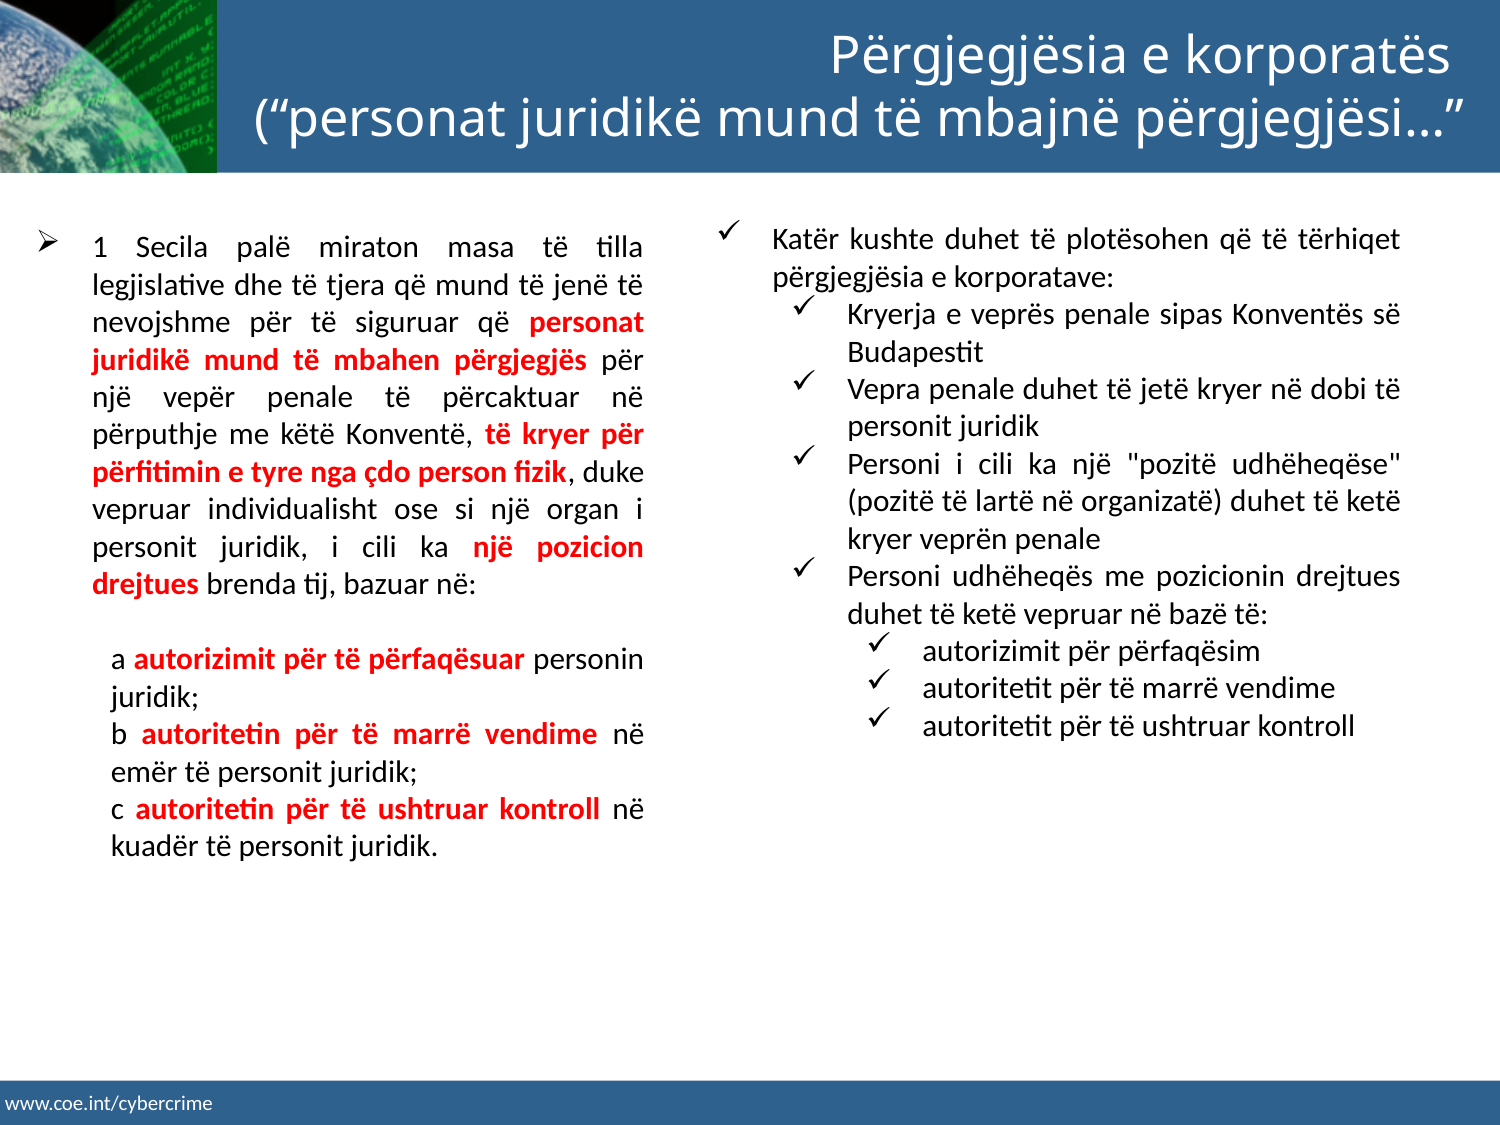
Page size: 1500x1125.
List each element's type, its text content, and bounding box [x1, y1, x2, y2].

picture [0, 0, 217, 173]
text_box Katër kushte duhet të plotësohen që të tërhiqet përgjegjësia e korporatave: Kryerja e veprës penale sipas Konventës së Budapestit Vepra penale duhet të jetë kryer në dobi të personit juridik Personi i cili ka një "pozitë udhëheqëse" (pozitë të lartë në organizatë) duhet të ketë kryer veprën penale Personi udhëheqës me pozicionin drejtues duhet të ketë vepruar në bazë të: autorizimit për përfaqësim autoritetit për të marrë vendime autoritetit për të ushtruar kontroll [701, 211, 1417, 751]
text_box 1 Secila palë miraton masa të tilla legjislative dhe të tjera që mund të jenë të nevojshme për të siguruar që personat juridikë mund të mbahen përgjegjës për një vepër penale të përcaktuar në përputhje me këtë Konventë, të kryer për përfitimin e tyre nga çdo person fizik, duke vepruar individualisht ose si një organ i personit juridik, i cili ka një pozicion drejtues brenda tij, bazuar në: a autorizimit për të përfaqësuar personin juridik; b autoritetin për të marrë vendime në emër të personit juridik; c autoritetin për të ushtruar kontroll në kuadër të personit juridik. [21, 219, 660, 871]
text_box Përgjegjësia e korporatës (“personat juridikë mund të mbajnë përgjegjësi…” [227, 14, 1480, 154]
